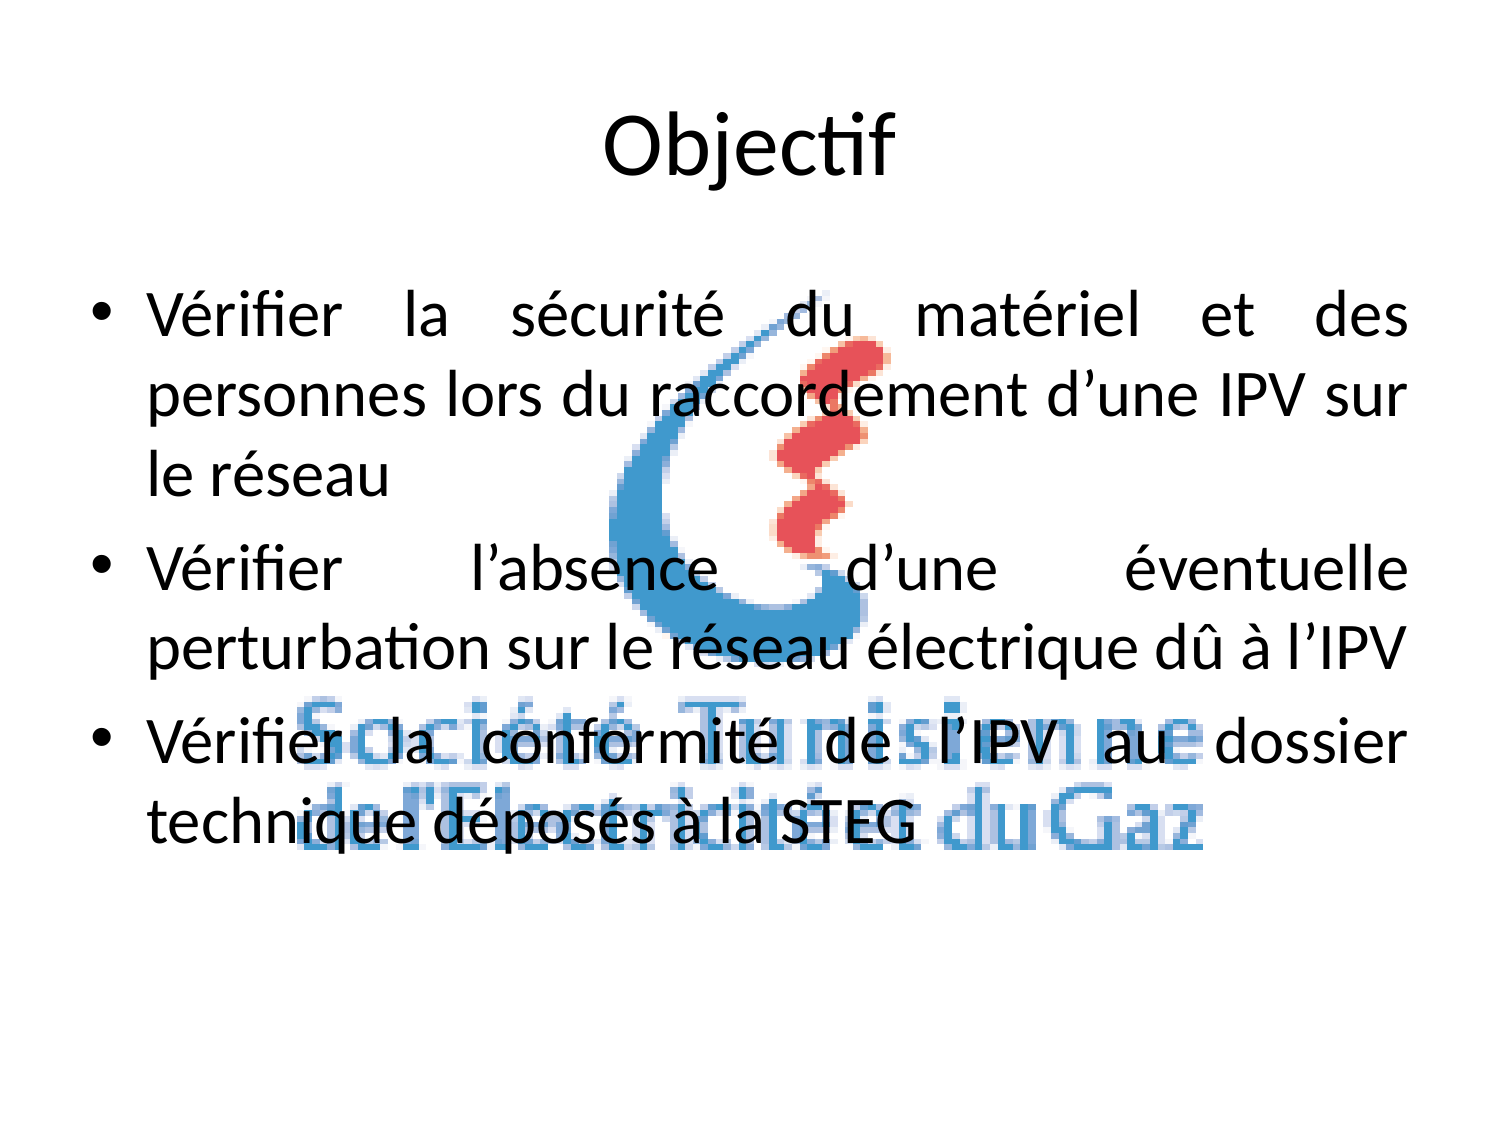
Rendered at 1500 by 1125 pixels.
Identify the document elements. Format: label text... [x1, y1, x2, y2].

list Vérifier la sécurité du matériel et des personnes lors du raccordement d’une IPV sur le réseau Vérifier l’absence d’une éventuelle perturbation sur le réseau électrique dû à l’IPV Vérifier la conformité de l’IPV au dossier technique déposés à la STEG [75, 262, 1425, 1005]
title Objectif [75, 45, 1425, 233]
